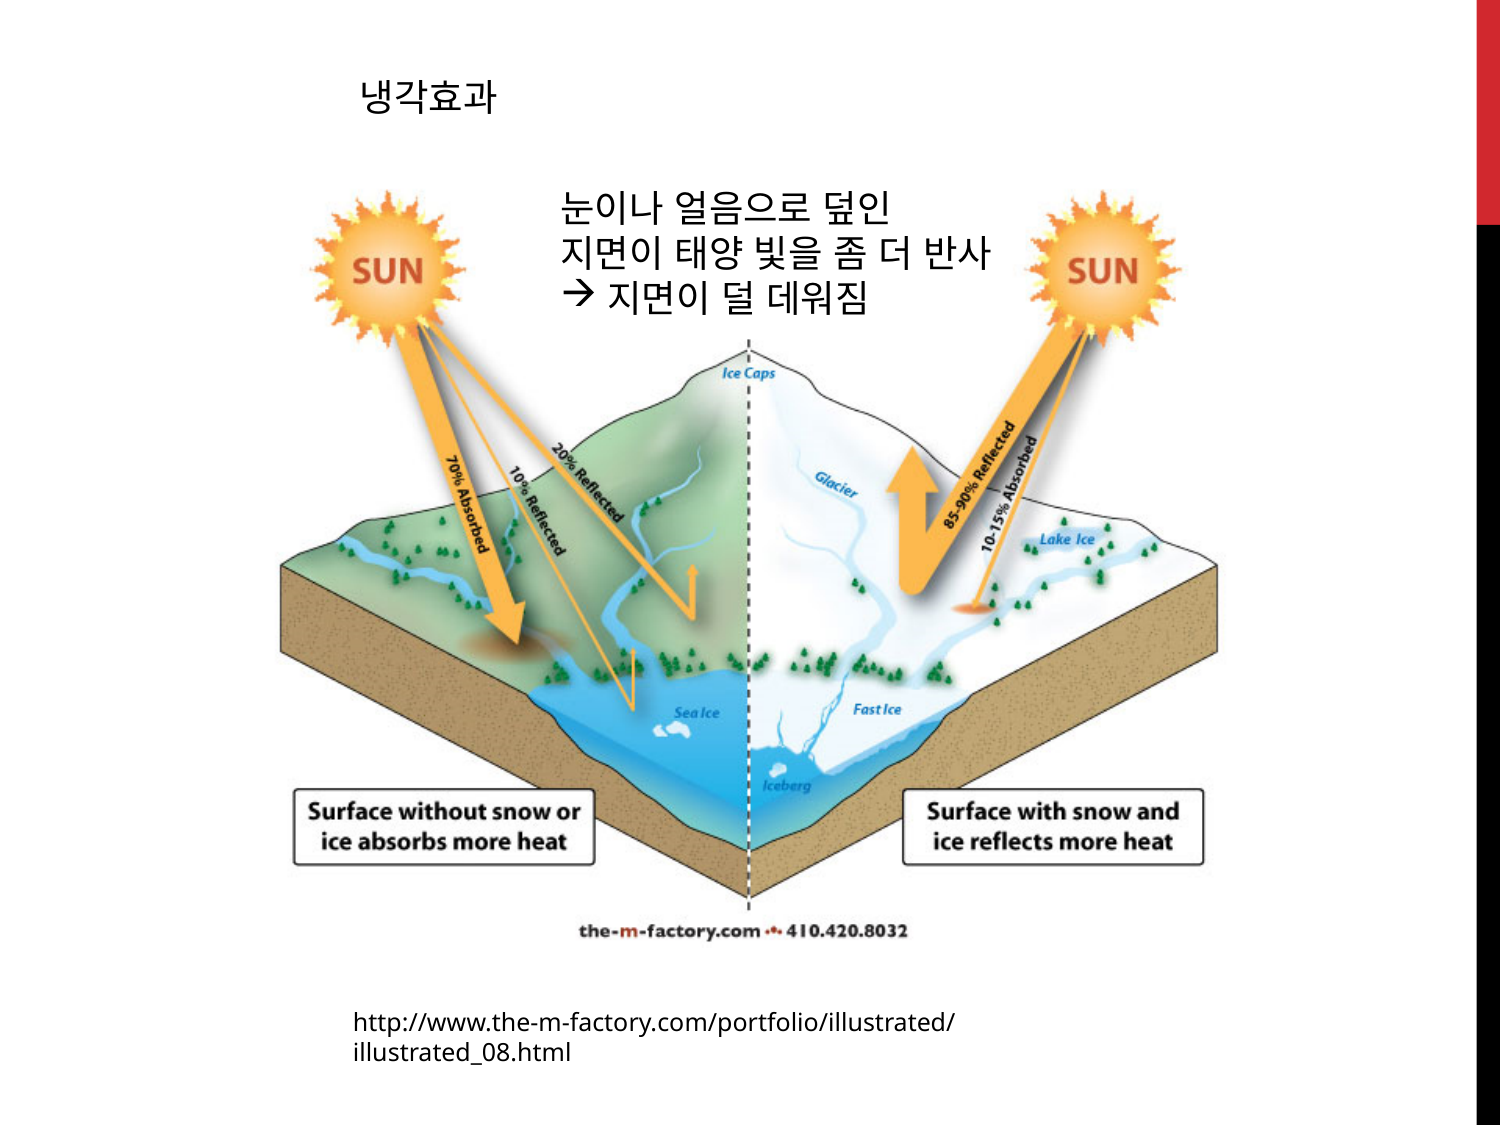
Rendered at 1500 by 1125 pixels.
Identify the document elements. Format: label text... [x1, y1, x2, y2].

picture [262, 176, 1238, 949]
text_box http://www.the-m-factory.com/portfolio/illustrated/illustrated_08.html [338, 999, 1162, 1075]
text_box 냉각효과 [345, 66, 513, 127]
